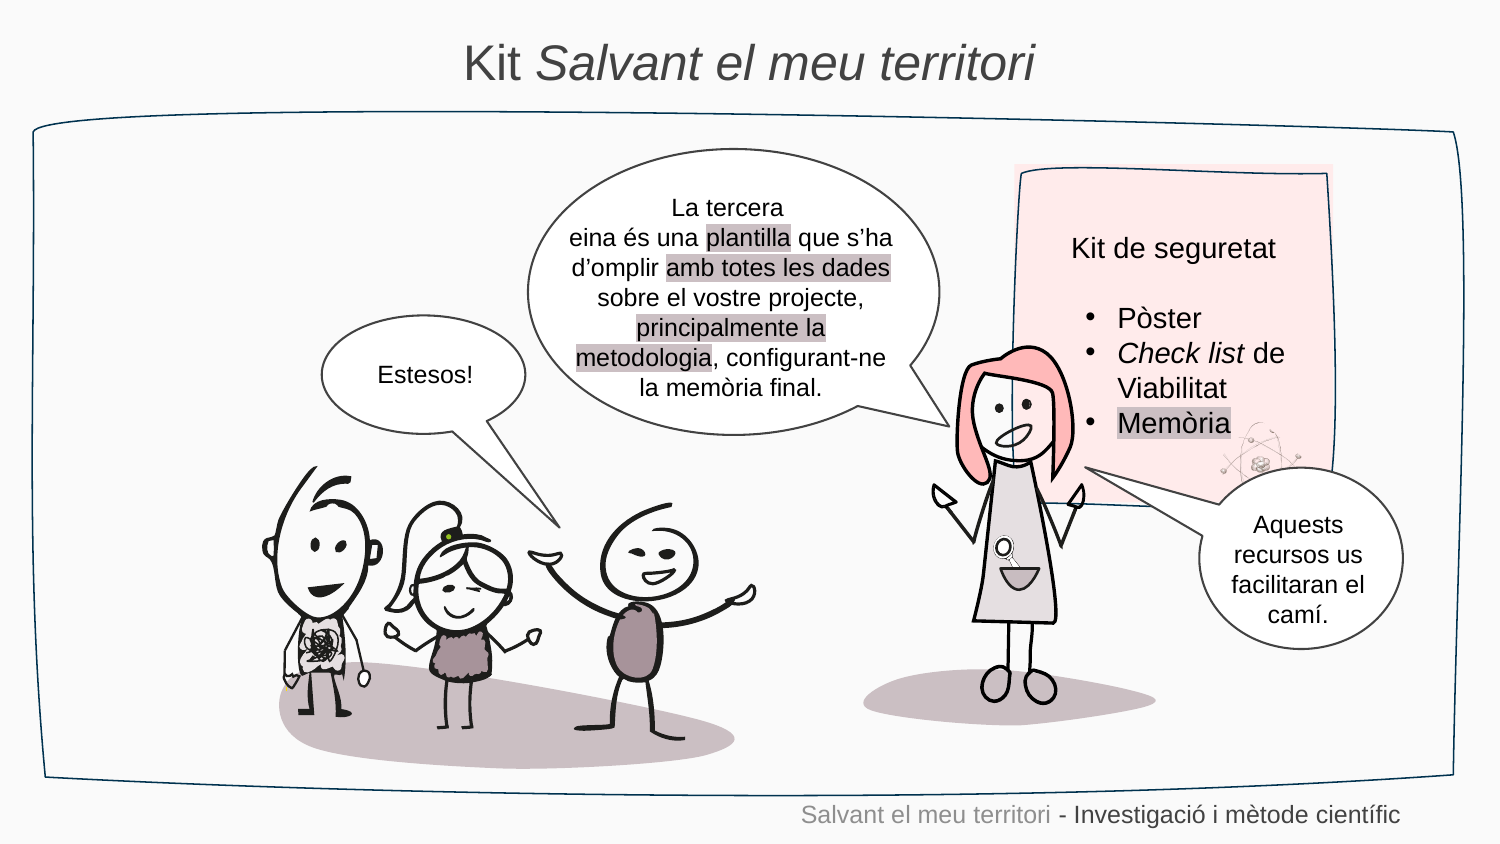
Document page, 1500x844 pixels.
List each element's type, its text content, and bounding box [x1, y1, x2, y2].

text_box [931, 346, 1093, 705]
text_box [284, 726, 724, 769]
text_box [456, 435, 541, 499]
text_box [615, 409, 852, 435]
text_box Kit Salvant el meu territori [0, 20, 1499, 106]
text_box [1386, 508, 1403, 609]
text_box [1213, 416, 1307, 487]
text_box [528, 502, 755, 741]
text_box [1230, 467, 1372, 493]
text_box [261, 465, 384, 718]
text_box La tercera eina és una plantilla que s’ha d’omplir amb totes les dades sobre el vostre projecte, principalmente la metodologia, configurant-ne la memòria final. [527, 176, 914, 409]
text_box [863, 673, 1156, 726]
text_box [337, 315, 510, 343]
text_box Estesos! [309, 343, 522, 435]
text_box [613, 148, 855, 176]
text_box Aquests recursos us facilitaran el camí. [1190, 493, 1386, 623]
text_box Salvant el meu territori - Investigació i mètode científic [88, 790, 1417, 844]
text_box [522, 359, 526, 390]
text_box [383, 500, 529, 729]
text_box [1229, 623, 1373, 650]
text_box [871, 371, 926, 422]
text_box [32, 111, 1464, 790]
text_box [914, 223, 940, 361]
text_box [1098, 470, 1190, 529]
